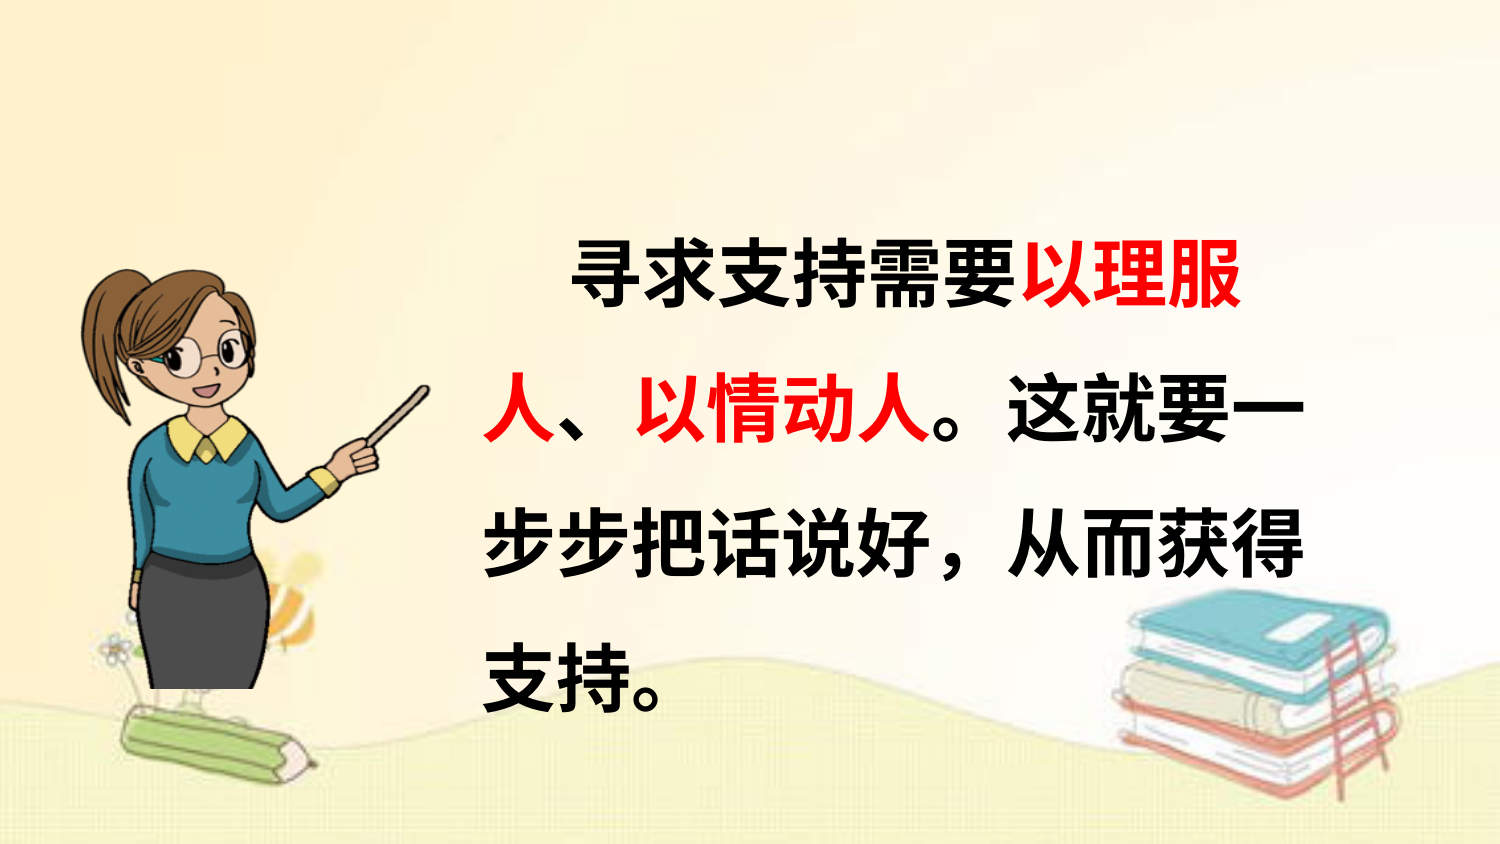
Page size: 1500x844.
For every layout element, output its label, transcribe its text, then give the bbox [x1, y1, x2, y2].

text_box 寻求支持需要以理服人、以情动人。这就要一步步把话说好，从而获得支持。 [466, 173, 1365, 729]
picture [0, 0, 1500, 844]
